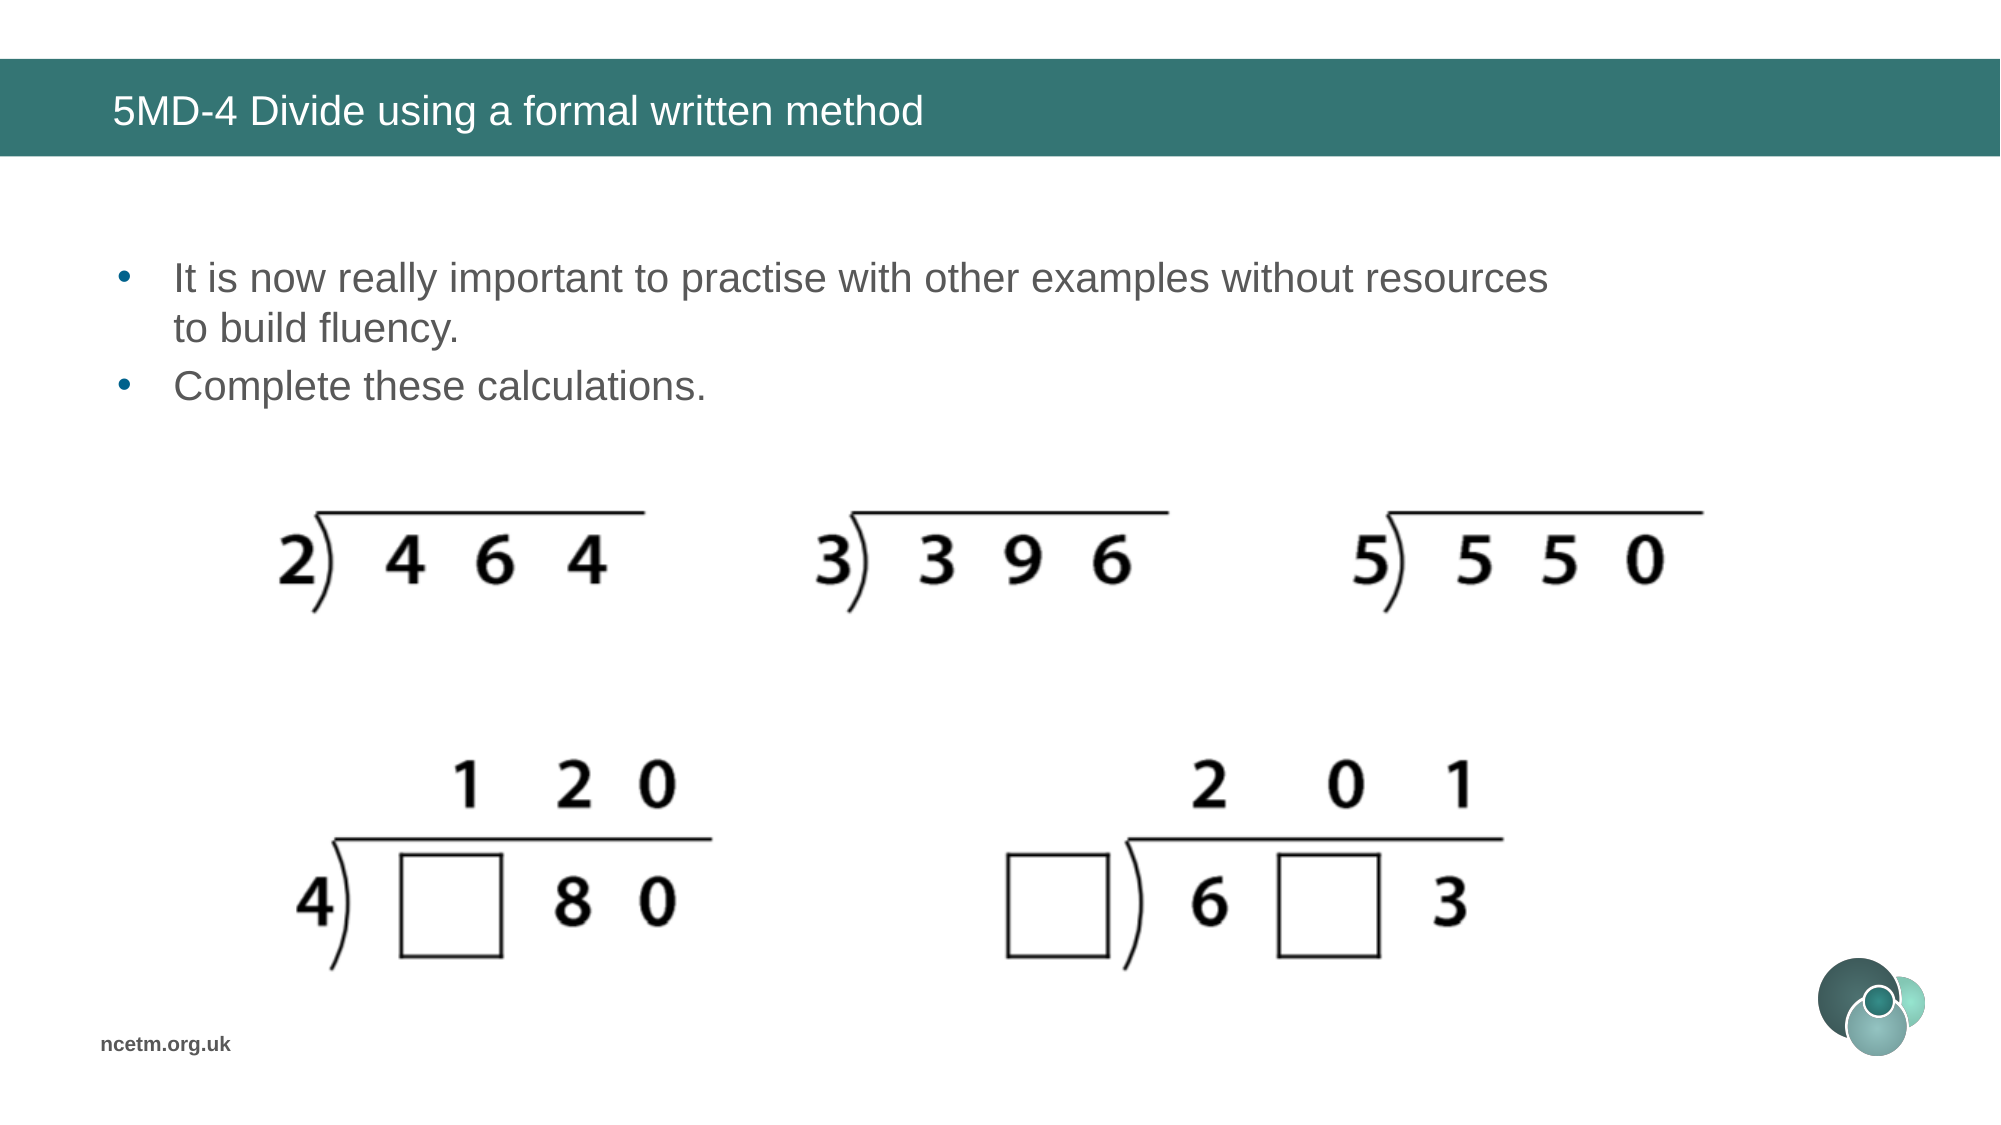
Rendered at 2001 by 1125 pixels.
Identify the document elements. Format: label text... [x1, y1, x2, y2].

picture [1818, 958, 1925, 1056]
title 5MD-4 Divide using a formal written method [97, 76, 1945, 147]
picture [244, 714, 1547, 993]
text_box It is now really important to practise with other examples without resources to build fluency. Complete these calculations. [102, 243, 1580, 475]
picture [250, 464, 1750, 661]
